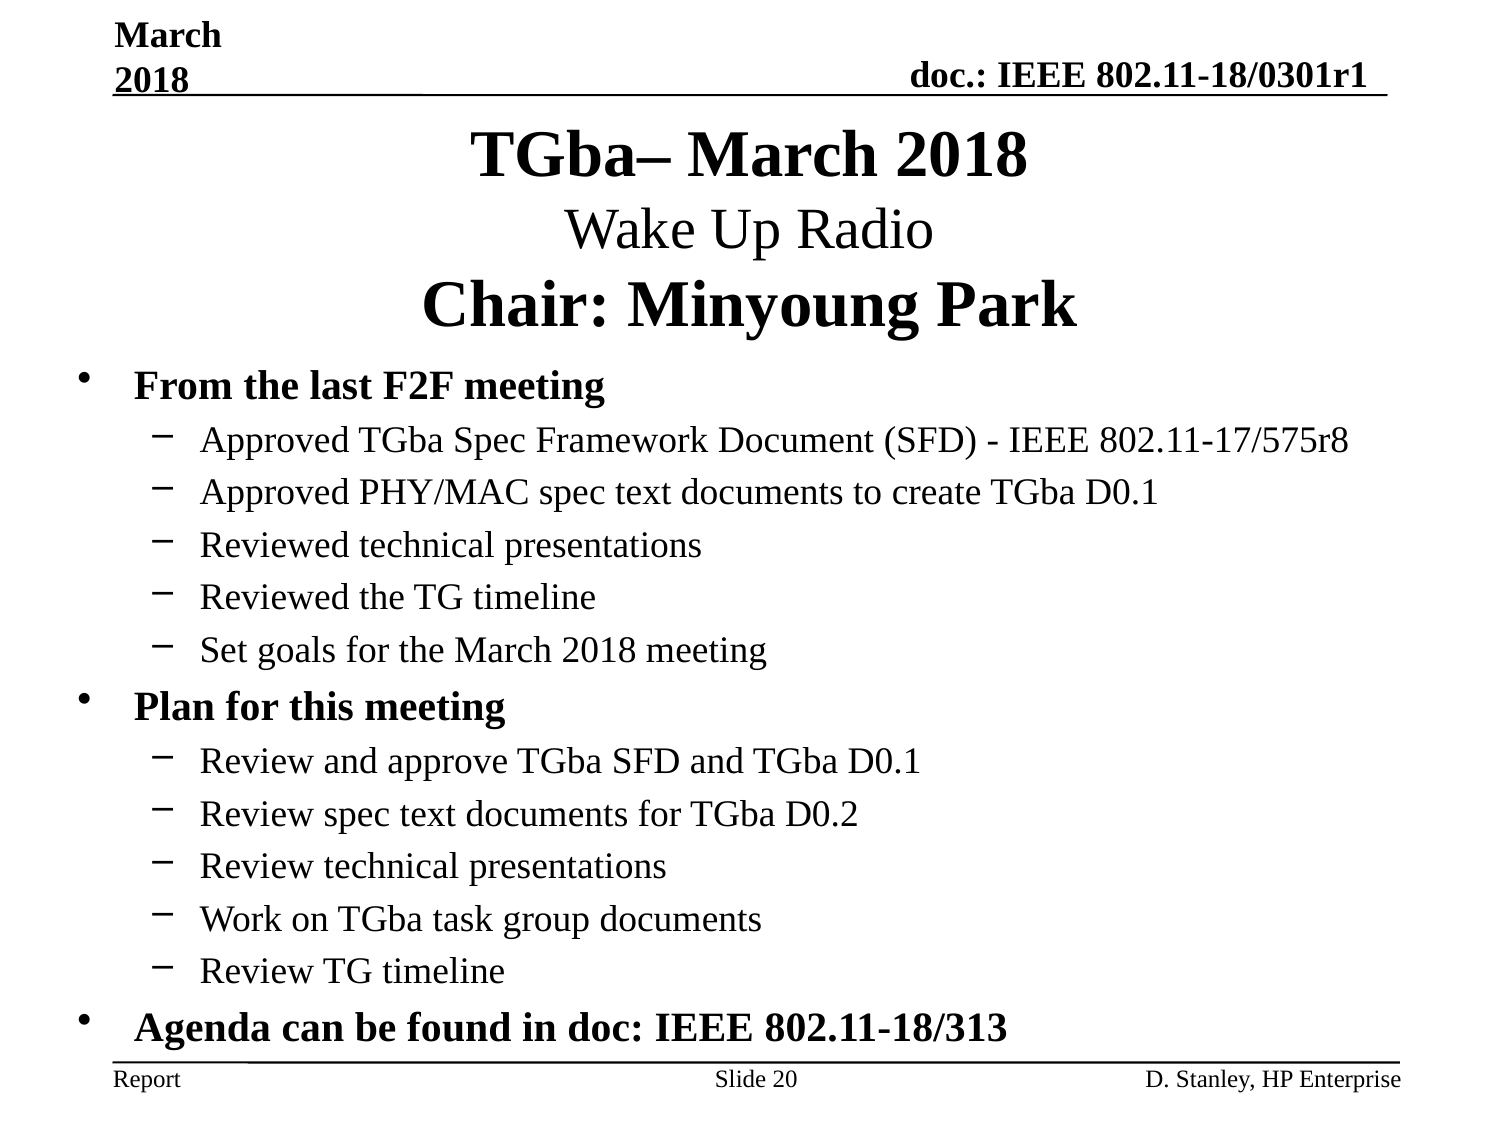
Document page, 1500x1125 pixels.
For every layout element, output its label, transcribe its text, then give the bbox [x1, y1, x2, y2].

footer D. Stanley, HP Enterprise [1057, 1062, 1402, 1093]
list From the last F2F meeting Approved TGba Spec Framework Document (SFD) - IEEE 802.11-17/575r8 Approved PHY/MAC spec text documents to create TGba D0.1 Reviewed technical presentations Reviewed the TG timeline Set goals for the March 2018 meeting Plan for this meeting Review and approve TGba SFD and TGba D0.1 Review spec text documents for TGba D0.2 Review technical presentations Work on TGba task group documents Review TG timeline Agenda can be found in doc: IEEE 802.11-18/313 [62, 350, 1463, 1088]
title TGba– March 2018 Wake Up Radio Chair: Minyoung Park [112, 137, 1388, 313]
slide_number Slide 20 [712, 1062, 800, 1093]
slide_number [114, 54, 269, 100]
